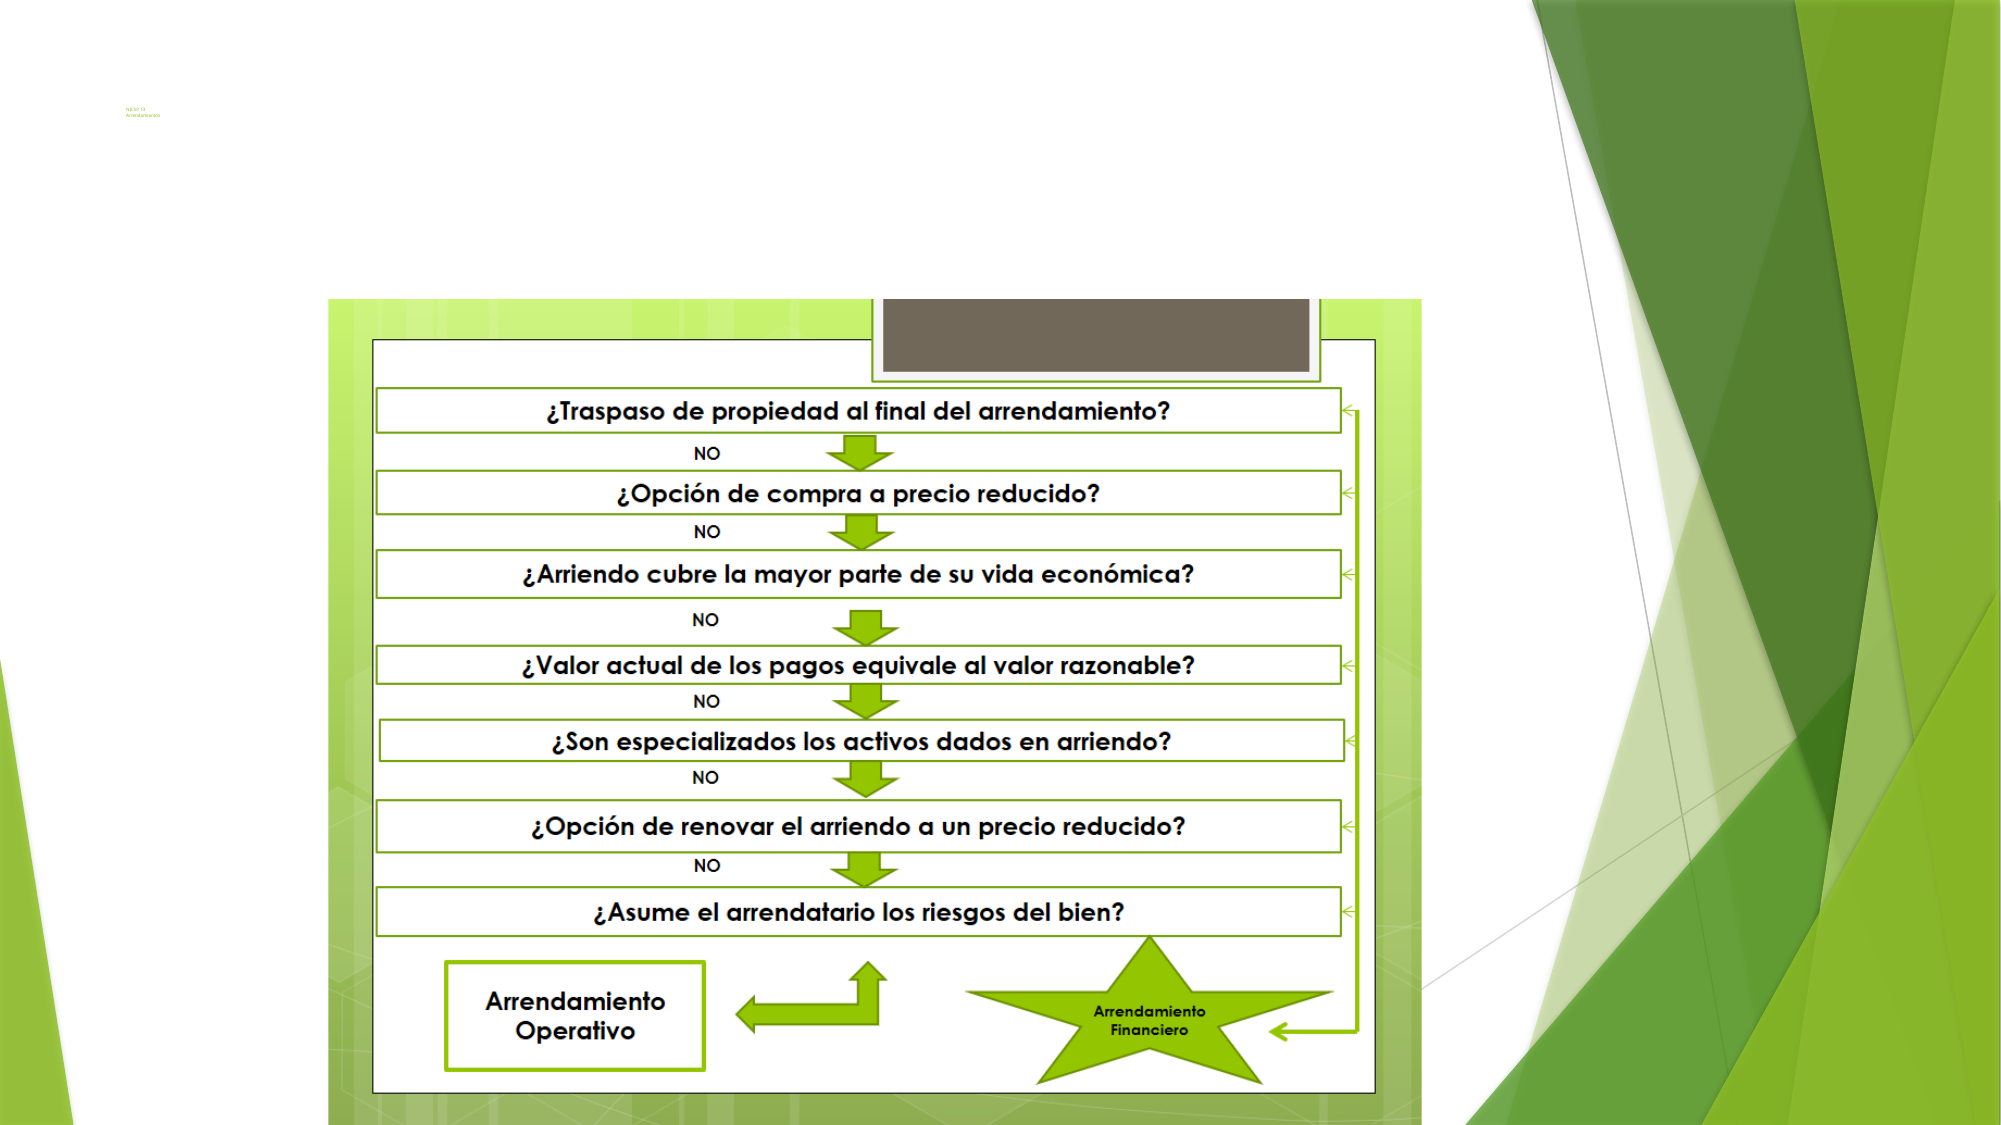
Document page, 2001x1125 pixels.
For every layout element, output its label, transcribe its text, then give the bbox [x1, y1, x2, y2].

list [327, 299, 1423, 1125]
title NICSP 13 Arrendamientos [111, 99, 1522, 317]
